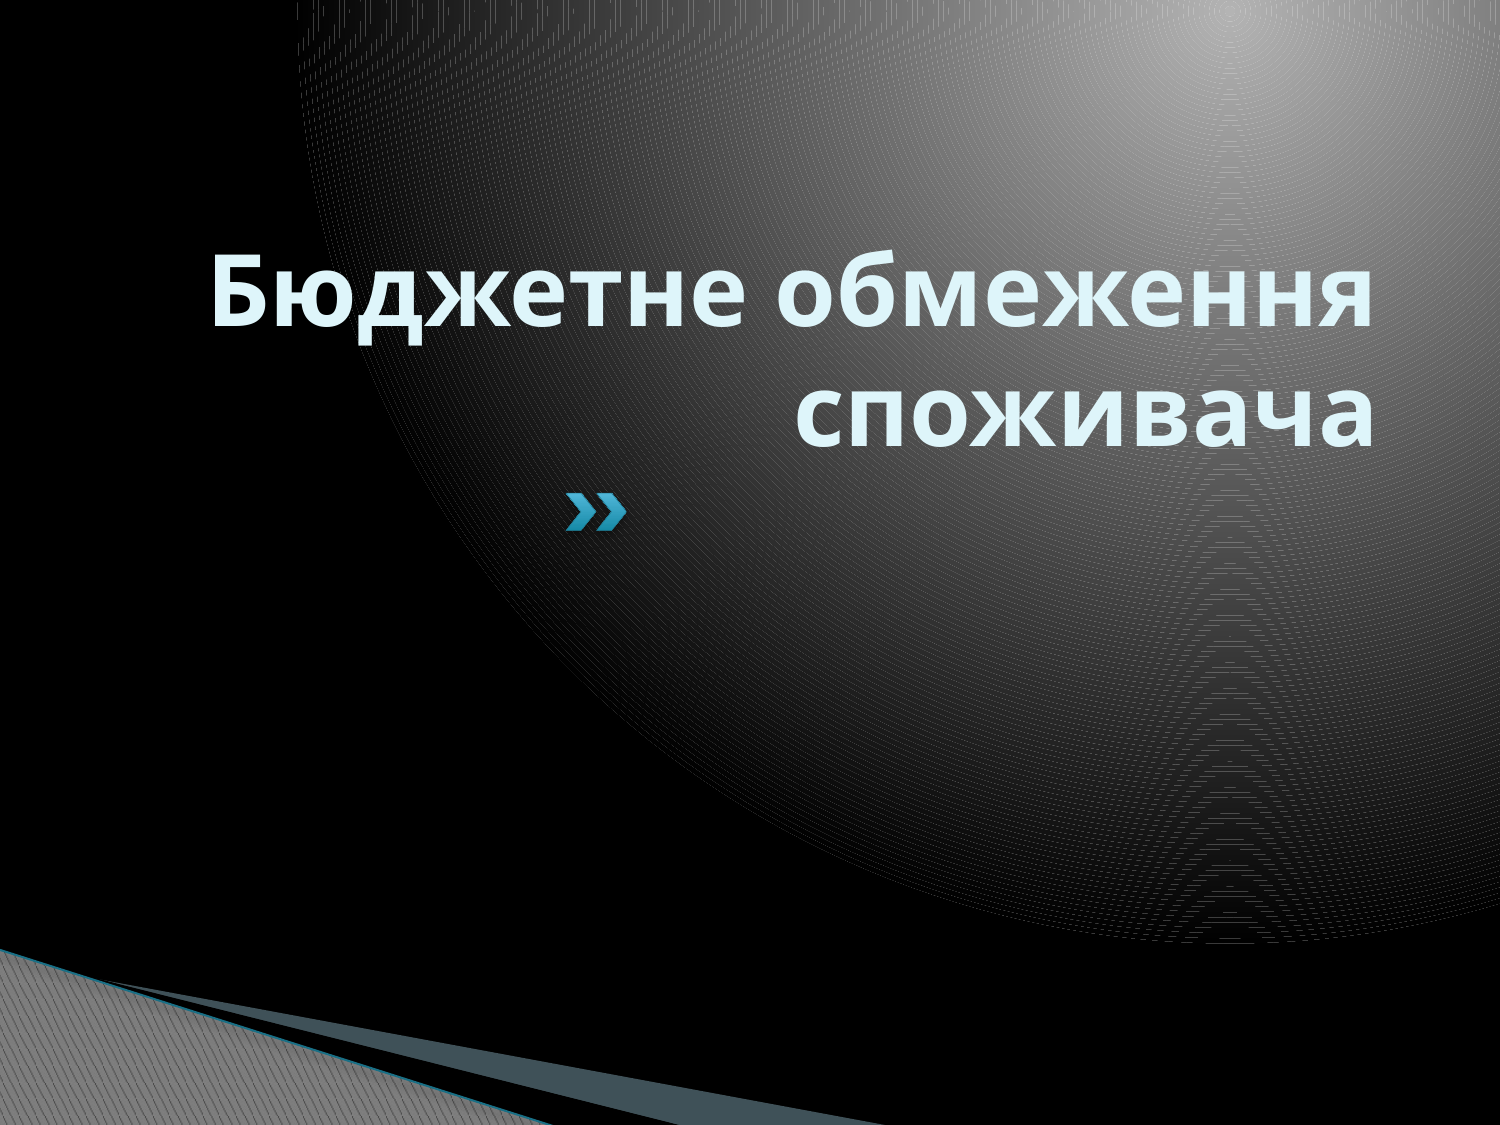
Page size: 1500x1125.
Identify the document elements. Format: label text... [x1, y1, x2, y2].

title Бюджетне обмеження споживача [118, 173, 1394, 474]
text_box [339, 363, 1454, 1102]
picture [0, 952, 543, 1125]
